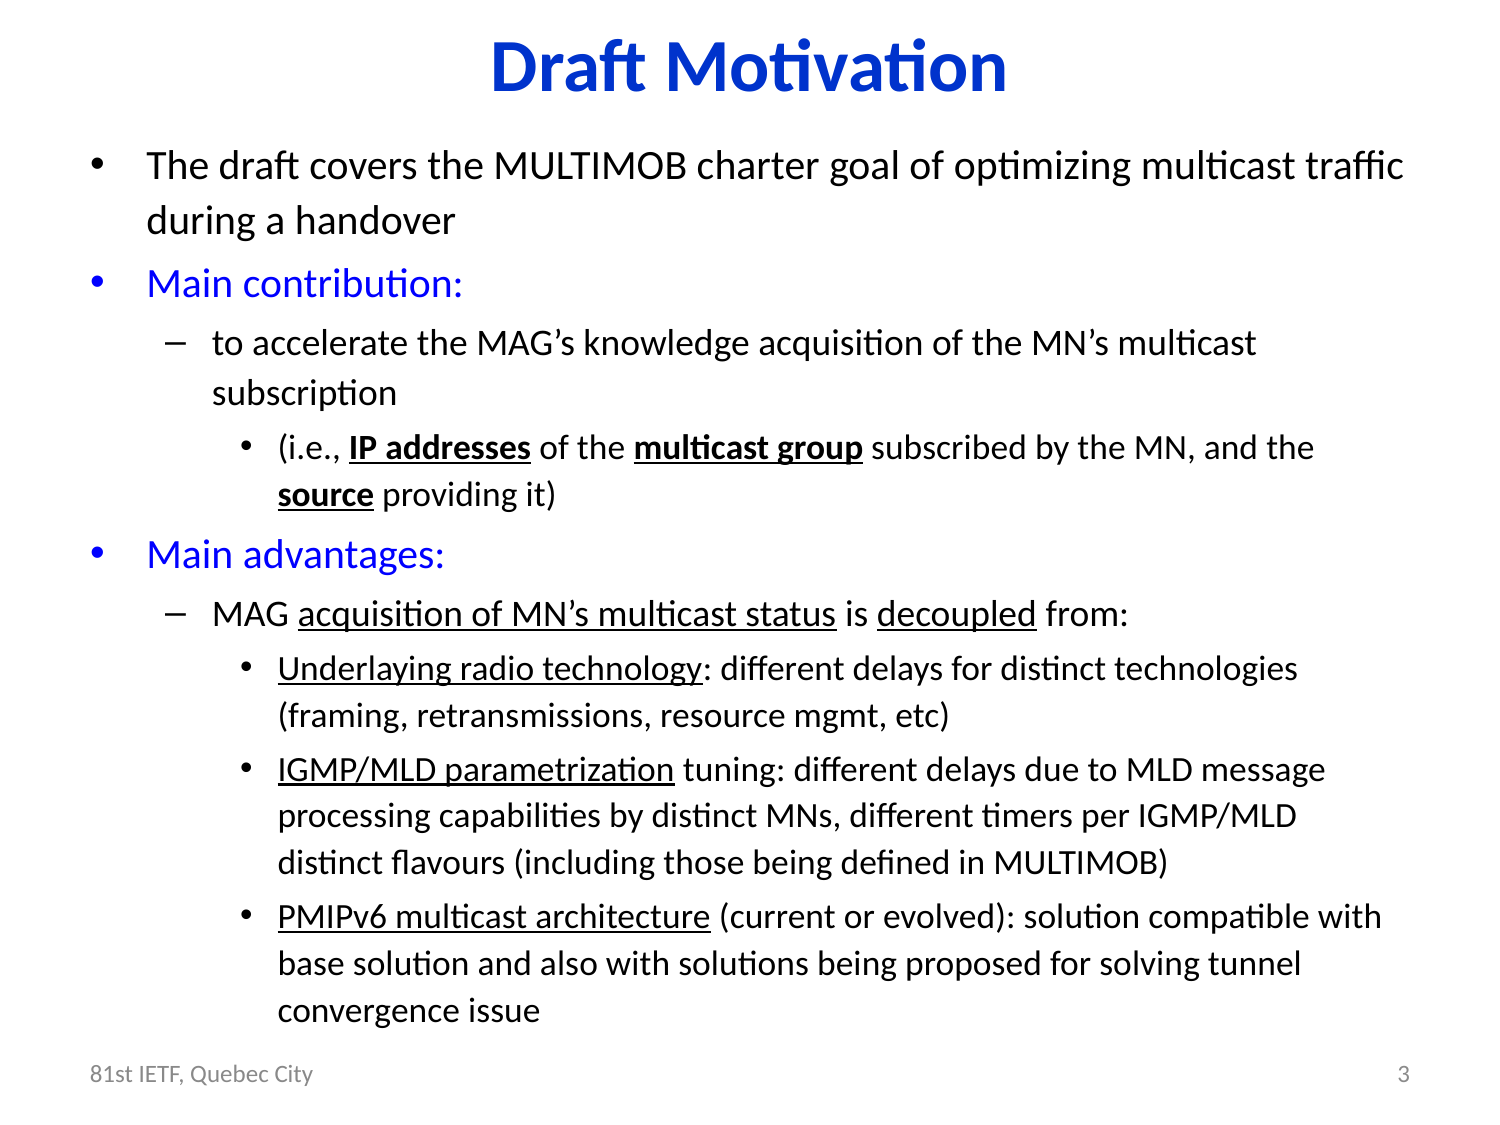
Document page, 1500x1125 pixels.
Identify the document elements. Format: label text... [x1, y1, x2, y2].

title Draft Motivation [74, 9, 1426, 114]
text_box 3 [1074, 1042, 1425, 1103]
list The draft covers the MULTIMOB charter goal of optimizing multicast traffic during a handover Main contribution: to accelerate the MAG’s knowledge acquisition of the MN’s multicast subscription (i.e., IP addresses of the multicast group subscribed by the MN, and the source providing it) Main advantages: MAG acquisition of MN’s multicast status is decoupled from: Underlaying radio technology: different delays for distinct technologies (framing, retransmissions, resource mgmt, etc) IGMP/MLD parametrization tuning: different delays due to MLD message processing capabilities by distinct MNs, different timers per IGMP/MLD distinct flavours (including those being defined in MULTIMOB) PMIPv6 multicast architecture (current or evolved): solution compatible with base solution and also with solutions being proposed for solving tunnel convergence issue [74, 125, 1426, 1059]
text_box 81st IETF, Quebec City [75, 1059, 425, 1103]
